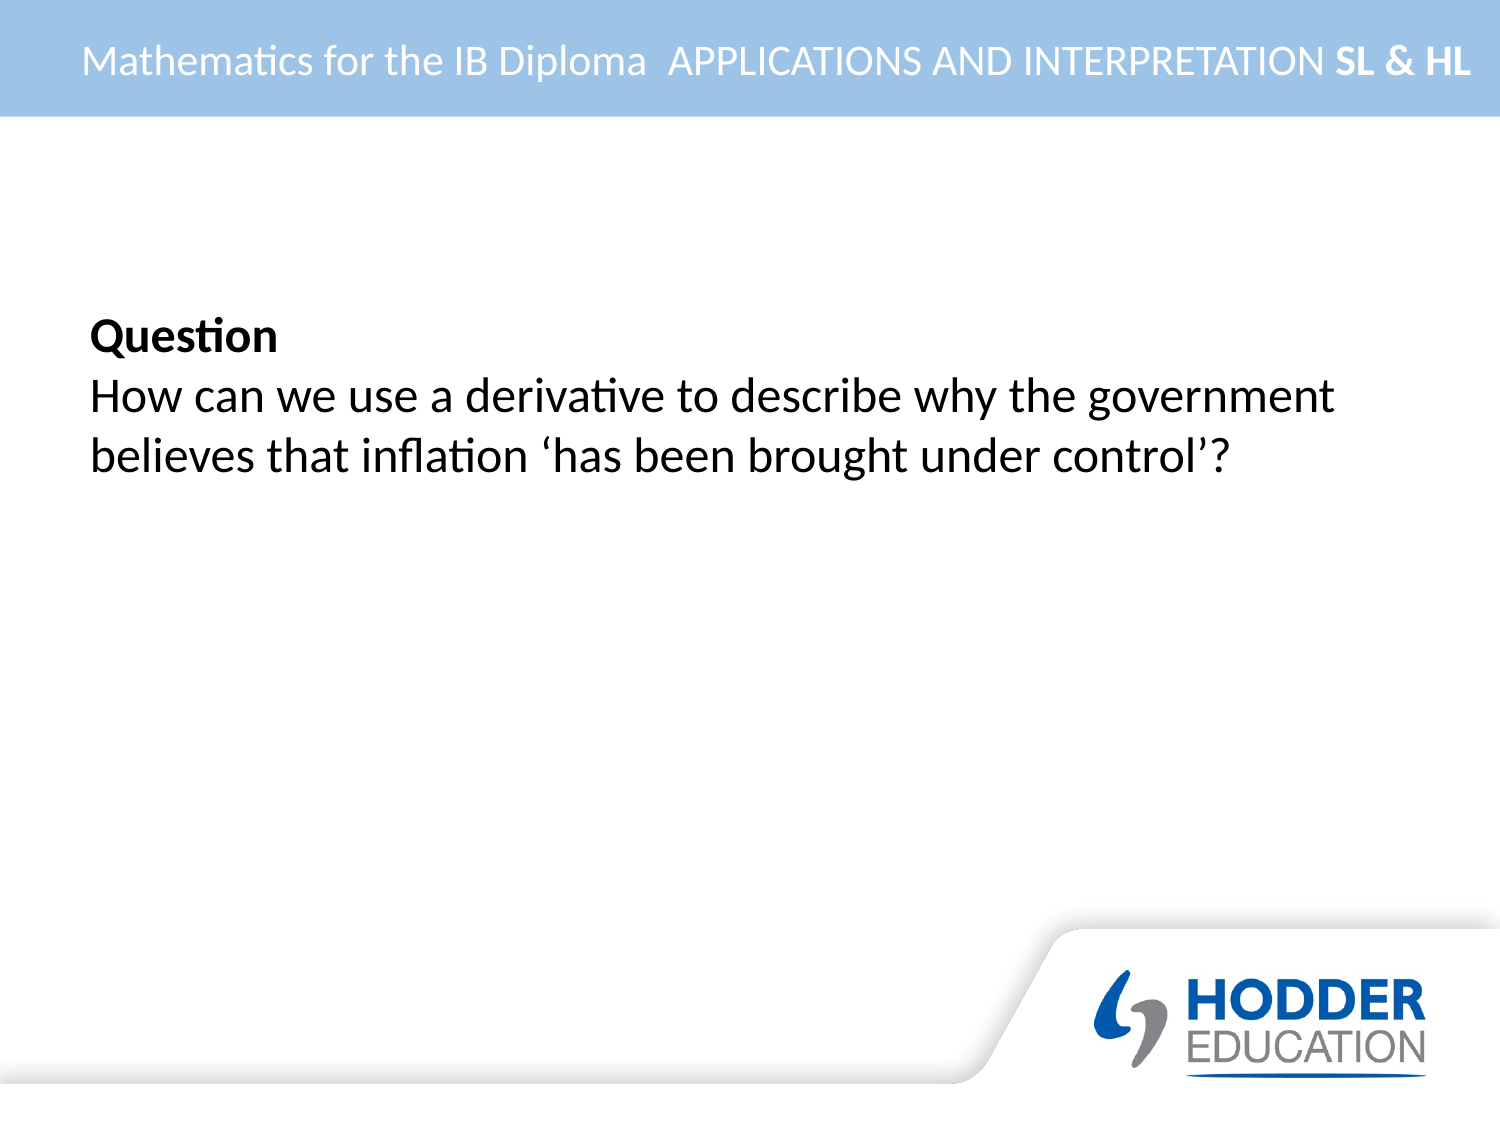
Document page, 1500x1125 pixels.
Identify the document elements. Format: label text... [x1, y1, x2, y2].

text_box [0, 893, 1500, 1125]
text_box Question How can we use a derivative to describe why the government believes that inflation ‘has been brought under control’? [75, 295, 1420, 490]
text_box Mathematics for the IB Diploma APPLICATIONS AND INTERPRETATION SL & HL [0, 0, 1500, 118]
